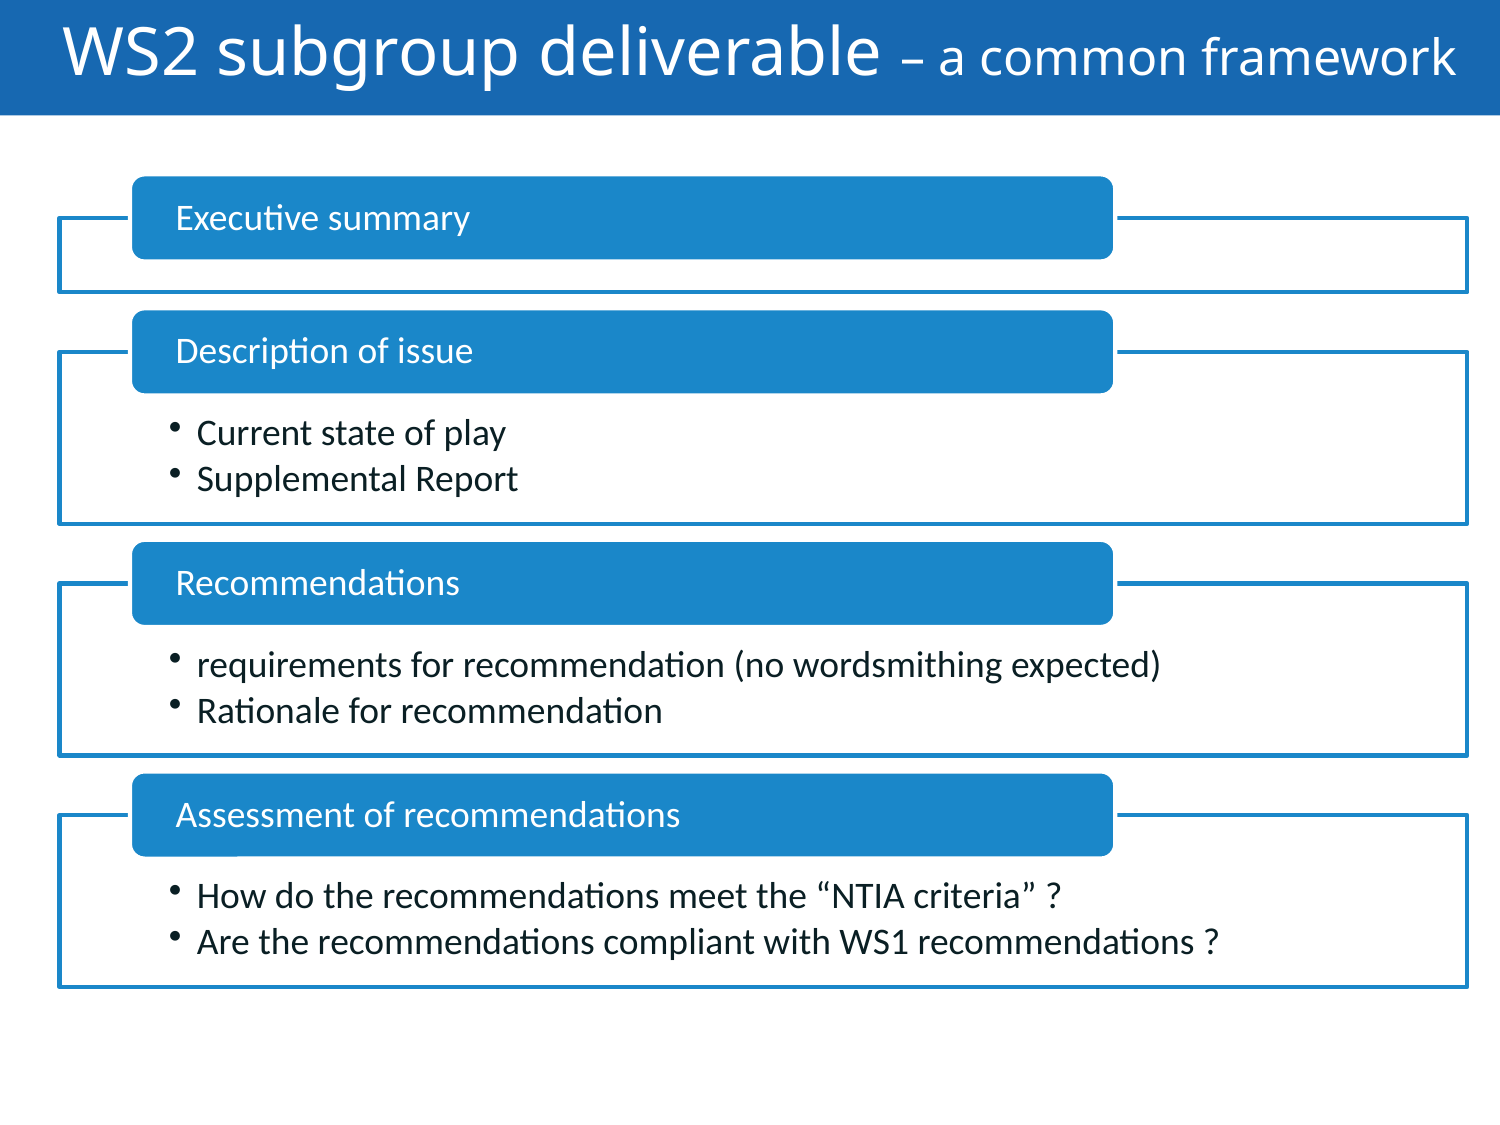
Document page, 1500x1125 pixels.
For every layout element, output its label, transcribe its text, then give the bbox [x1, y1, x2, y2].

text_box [59, 157, 1468, 1004]
title WS2 subgroup deliverable – a common framework [0, 0, 1500, 116]
